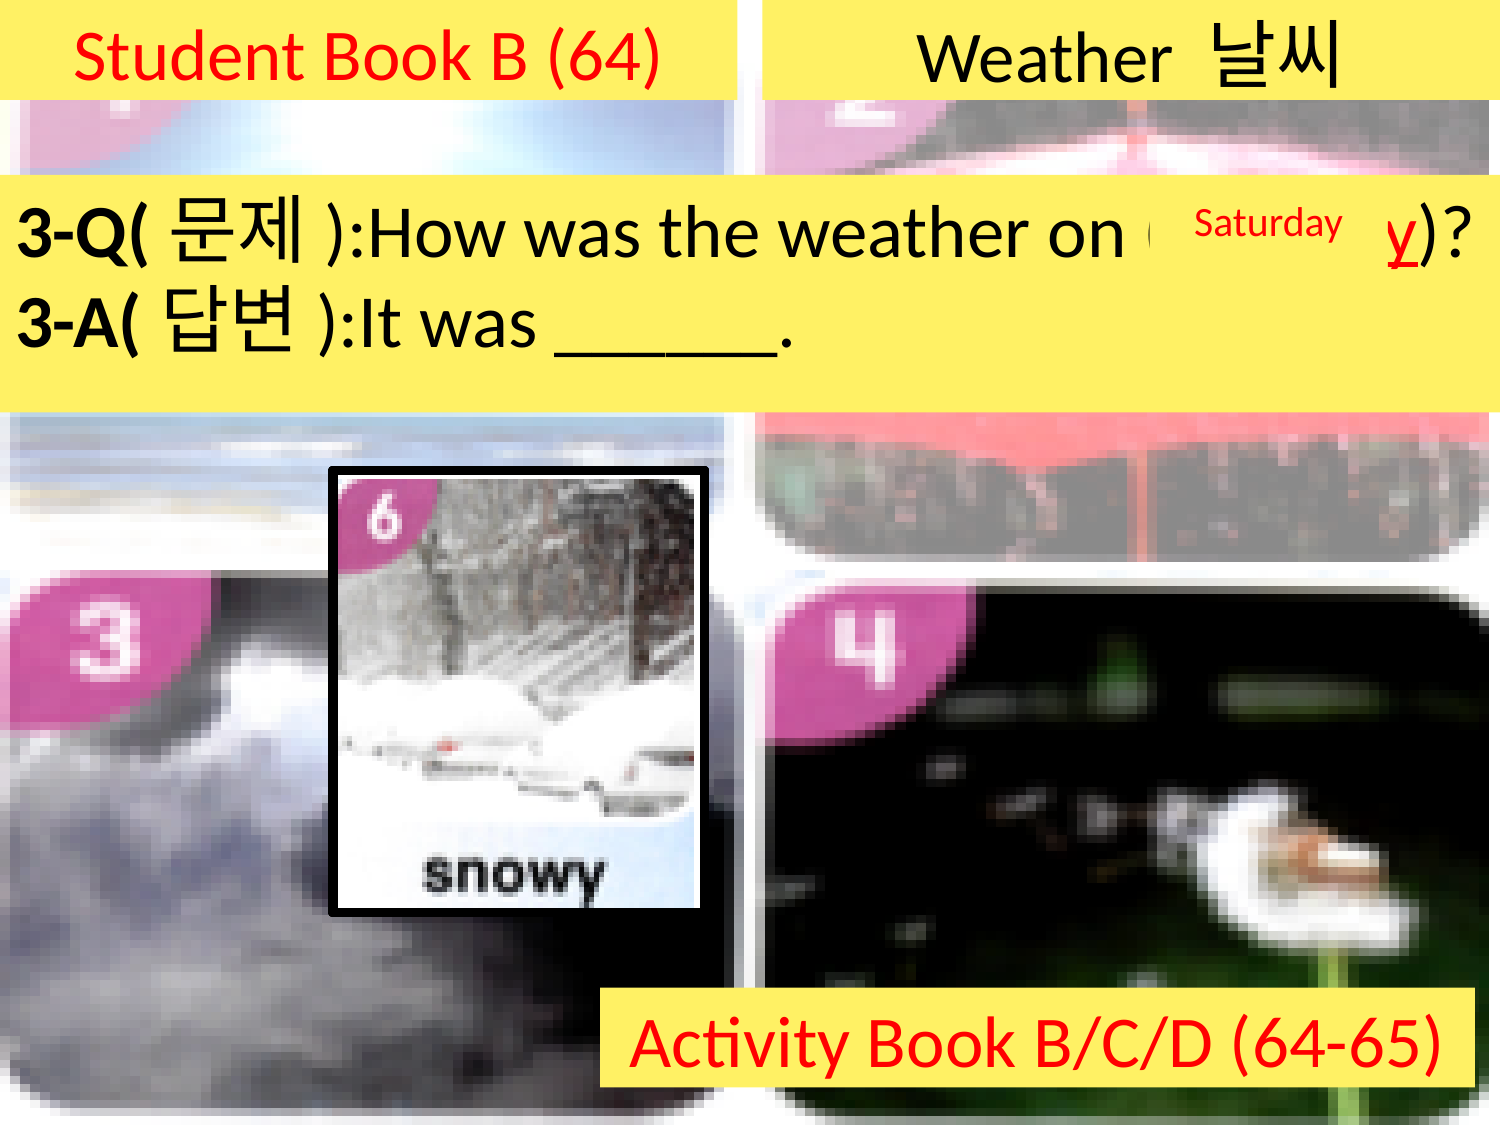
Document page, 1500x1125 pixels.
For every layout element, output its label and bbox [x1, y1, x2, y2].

text_box [0, 0, 1500, 1125]
picture [337, 474, 701, 909]
